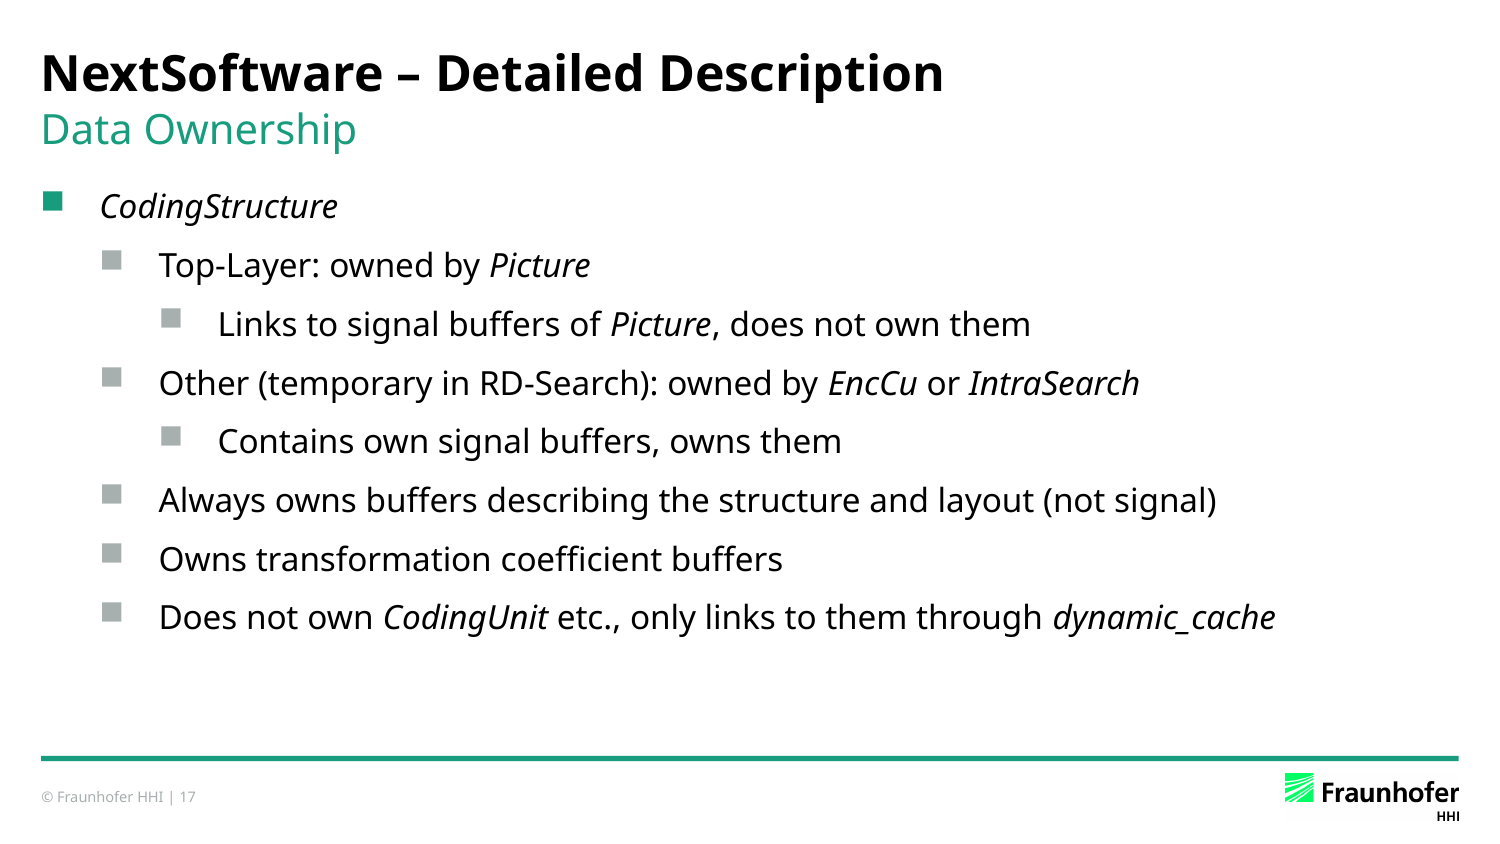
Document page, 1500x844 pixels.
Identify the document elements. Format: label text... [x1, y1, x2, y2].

list Data Ownership [40, 102, 1458, 164]
title NextSoftware – Detailed Description [40, 41, 1458, 102]
picture [1285, 773, 1459, 821]
list CodingStructure Top-Layer: owned by Picture Links to signal buffers of Picture, does not own them Other (temporary in RD-Search): owned by EncCu or IntraSearch Contains own signal buffers, owns them Always owns buffers describing the structure and layout (not signal) Owns transformation coefficient buffers Does not own CodingUnit etc., only links to them through dynamic_cache [40, 185, 1458, 741]
